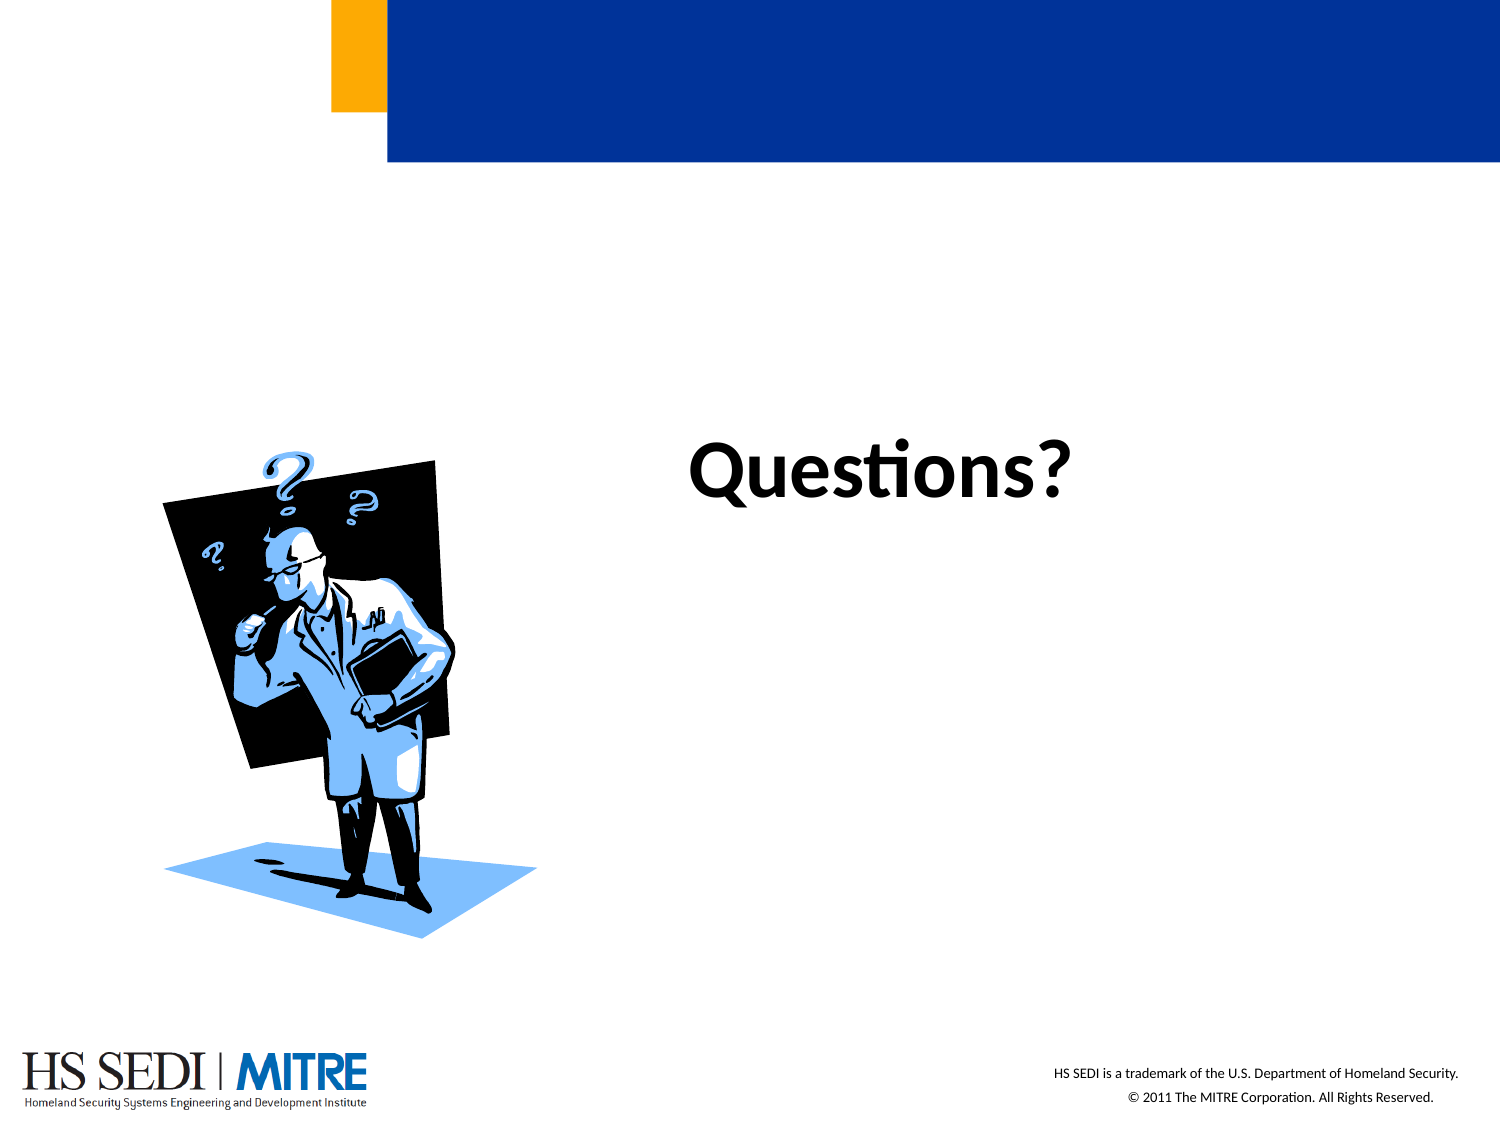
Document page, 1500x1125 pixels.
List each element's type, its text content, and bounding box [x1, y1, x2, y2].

picture [5, 1038, 381, 1119]
picture [162, 449, 538, 939]
title Questions? [349, 374, 1413, 563]
